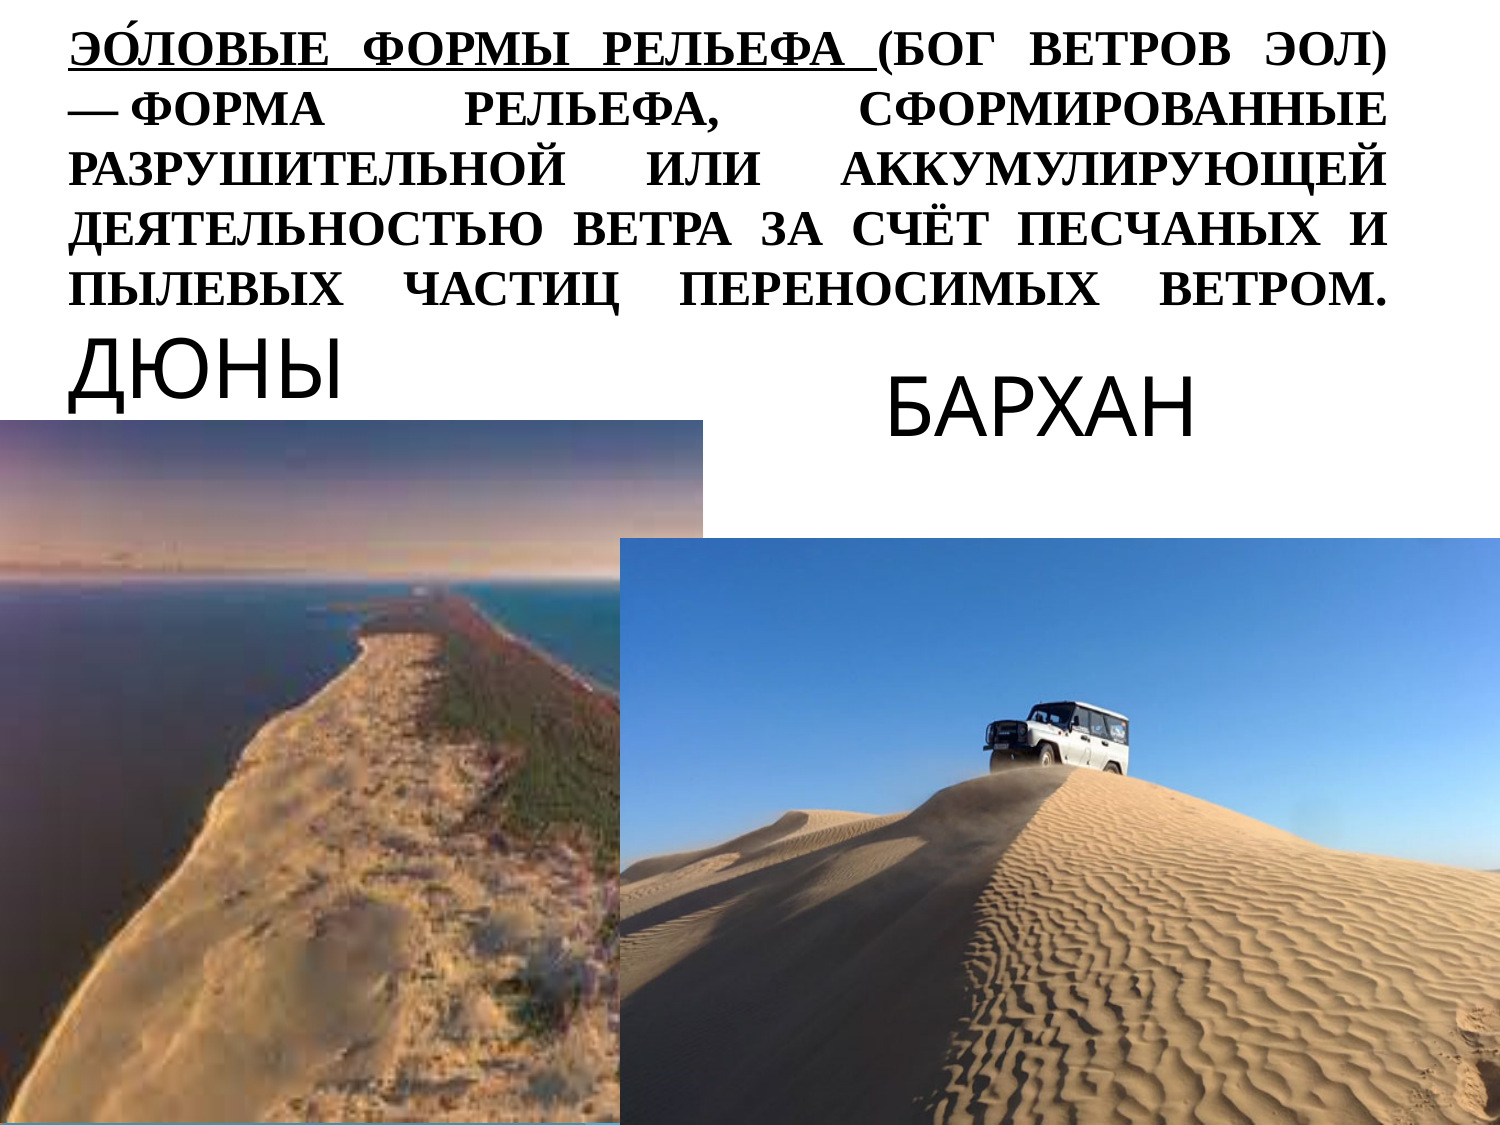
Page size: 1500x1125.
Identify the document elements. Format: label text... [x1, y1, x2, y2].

title Эо́ловые формы рельефа (бог ветров Эол) — форма рельефа, cформированные разрушительной или аккумулирующей деятельностью ветра за счёт песчаных и пылевых частиц переносимых ветром. Дюны [53, 19, 1404, 232]
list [619, 538, 1500, 1125]
text_box Бархан [868, 101, 1404, 506]
picture [0, 420, 703, 1123]
